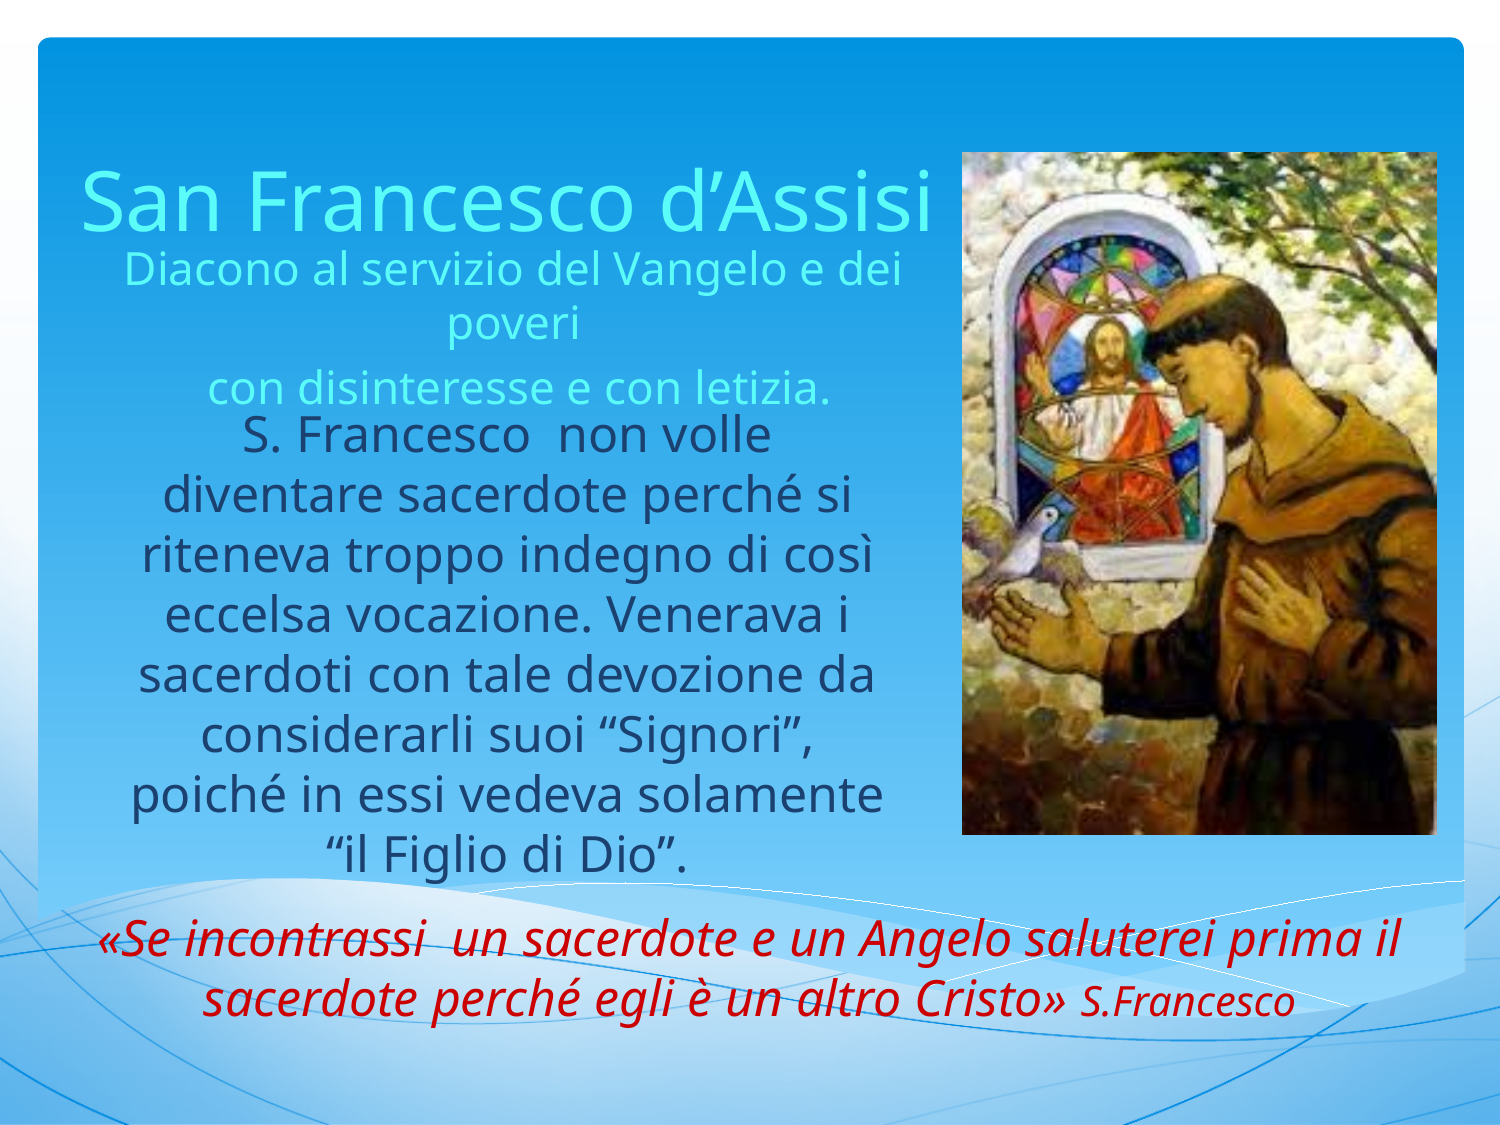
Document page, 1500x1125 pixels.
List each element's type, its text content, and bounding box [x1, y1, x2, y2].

text_box «Se incontrassi un sacerdote e un Angelo saluterei prima il sacerdote perché egli è un altro Cristo» S.Francesco [53, 898, 1447, 1034]
subtitle Diacono al servizio del Vangelo e dei poveri con disinteresse e con letizia. [41, 231, 956, 349]
text_box S. Francesco non volle diventare sacerdote perché si riteneva troppo indegno di così eccelsa vocazione. Venerava i sacerdoti con tale devozione da considerarli suoi “Signori”, poiché in essi vedeva solamente “il Figlio di Dio”. [112, 394, 904, 890]
picture [962, 153, 1437, 835]
title San Francesco d’Assisi [64, 113, 951, 231]
